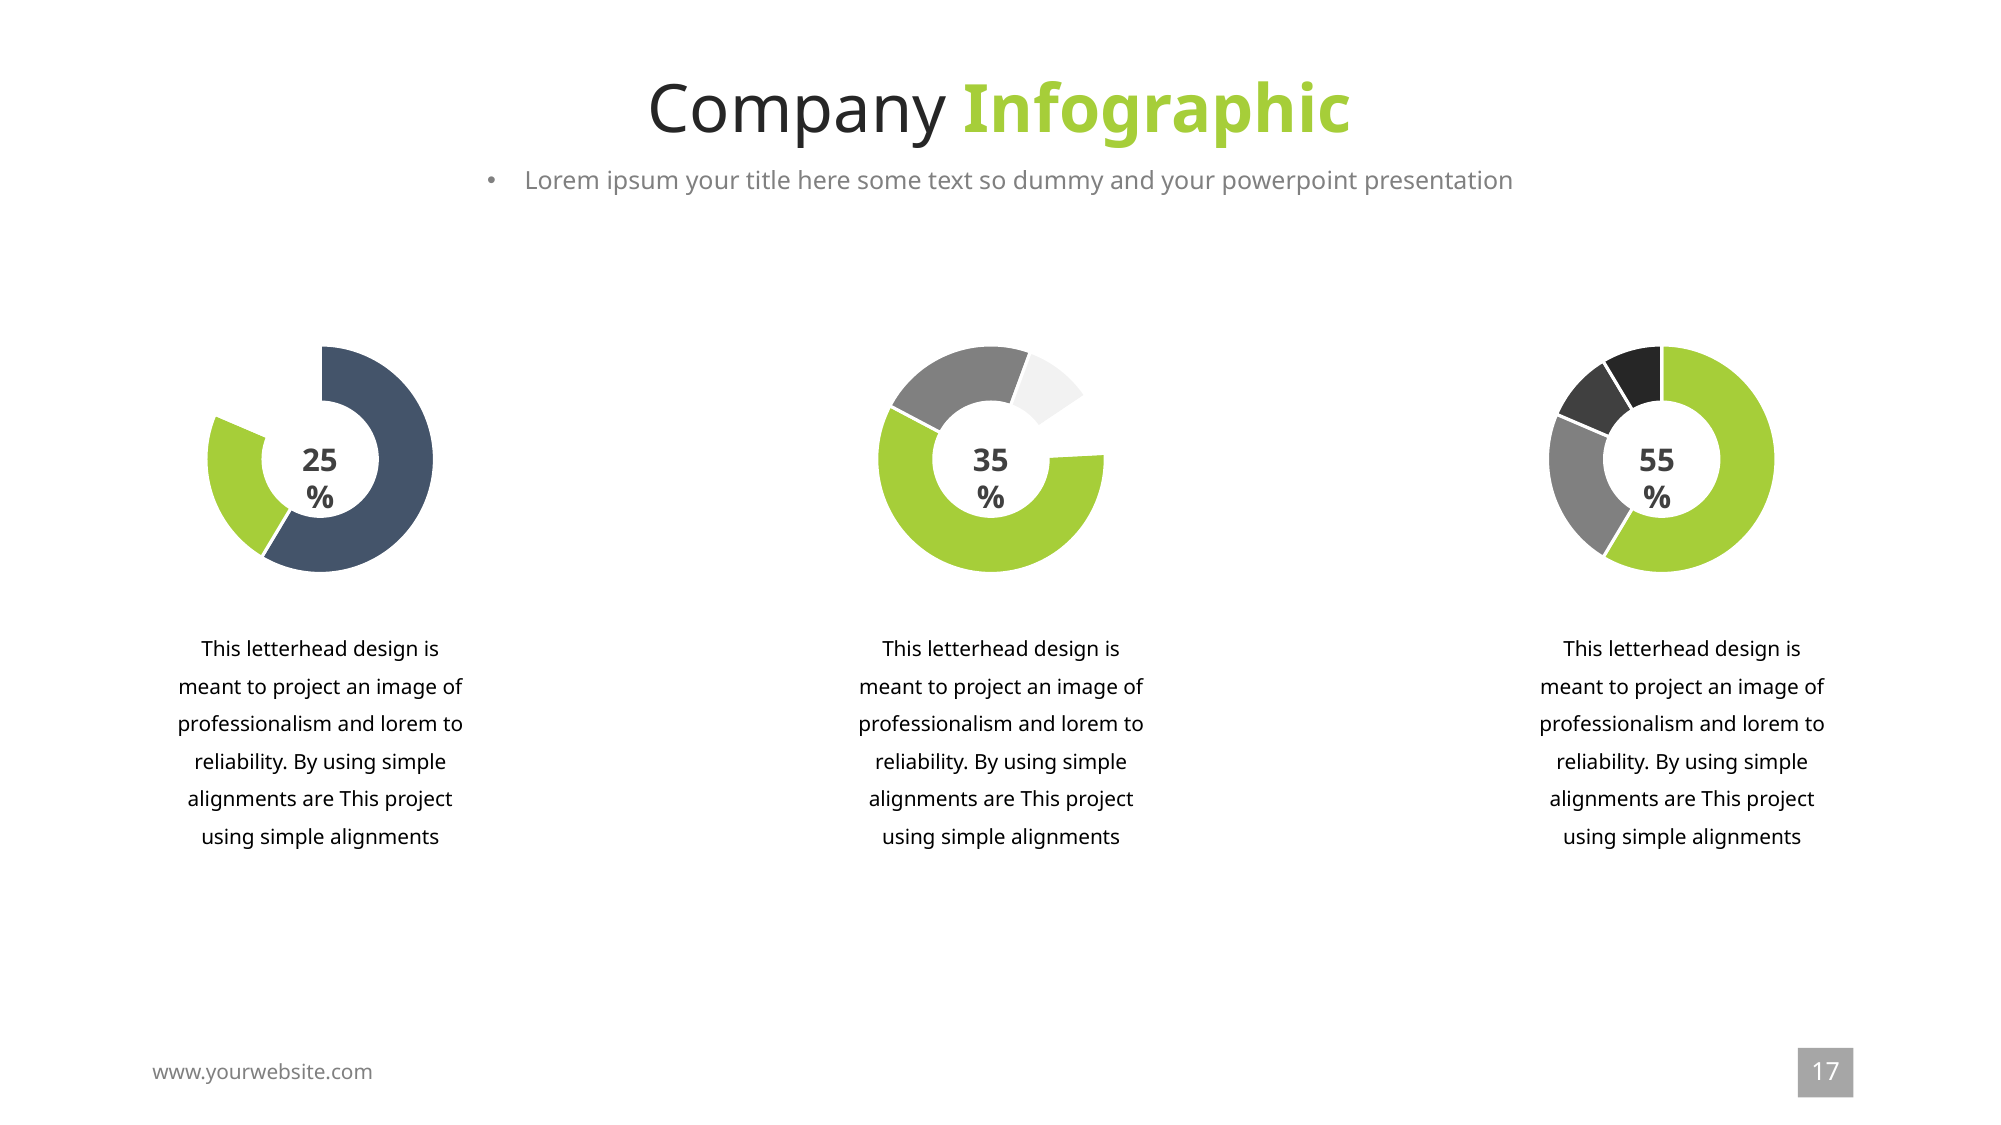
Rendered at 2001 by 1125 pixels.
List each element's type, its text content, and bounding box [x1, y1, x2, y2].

list Lorem ipsum your title here some text so dummy and your powerpoint presentation [138, 160, 1864, 207]
title Company Infographic [137, 55, 1863, 167]
slide_number 17 [1788, 1042, 1863, 1103]
footer www.yourwebsite.com [137, 1042, 415, 1103]
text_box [174, 340, 1828, 851]
